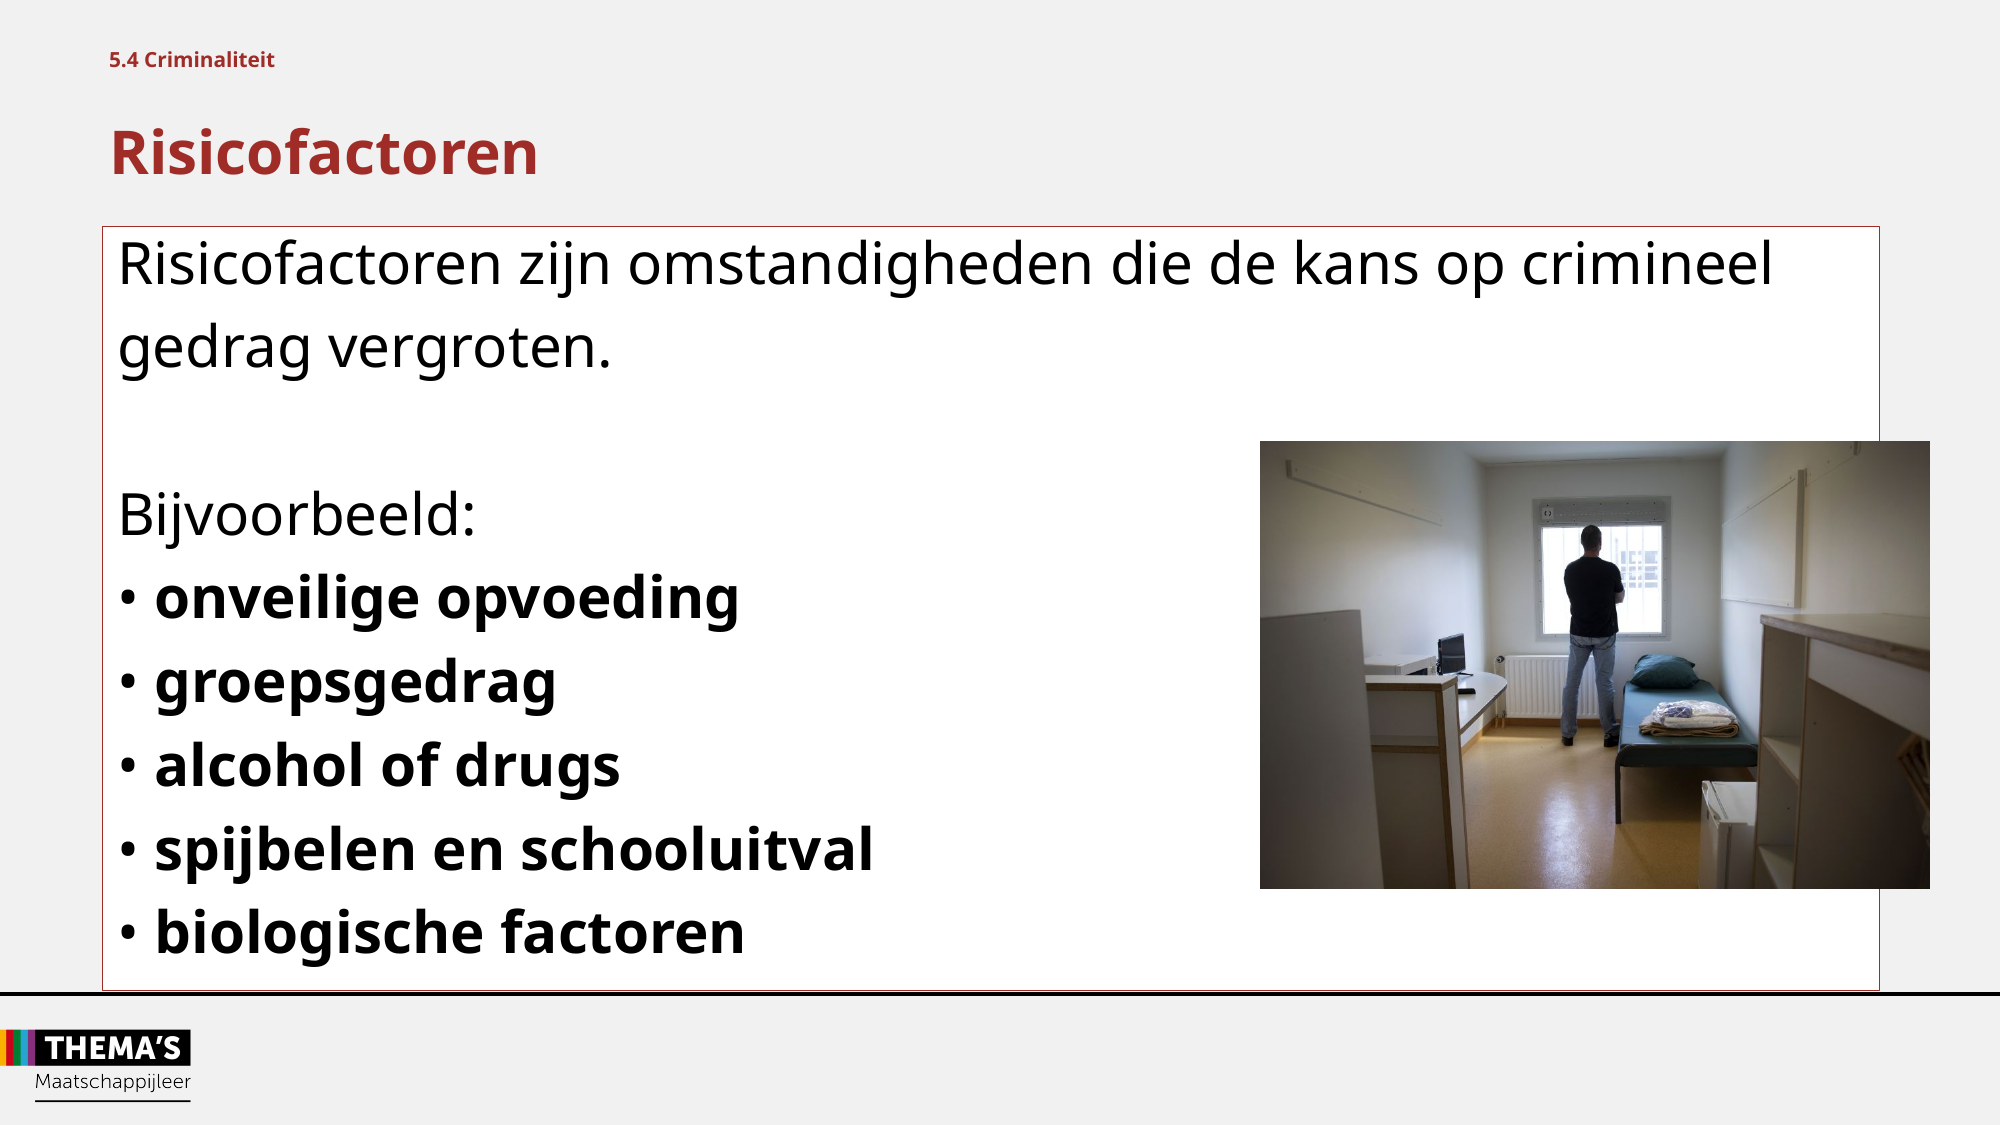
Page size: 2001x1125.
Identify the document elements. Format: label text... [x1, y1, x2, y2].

list Risicofactoren zijn omstandigheden die de kans op crimineel gedrag vergroten. Bijvoorbeeld: • onveilige opvoeding • groepsgedrag • alcohol of drugs • spijbelen en schooluitval • biologische factoren [102, 226, 1880, 991]
list Risicofactoren [94, 114, 1879, 205]
list 5.4 Criminaliteit [94, 33, 941, 88]
picture [0, 993, 203, 1125]
picture [1260, 441, 1930, 889]
